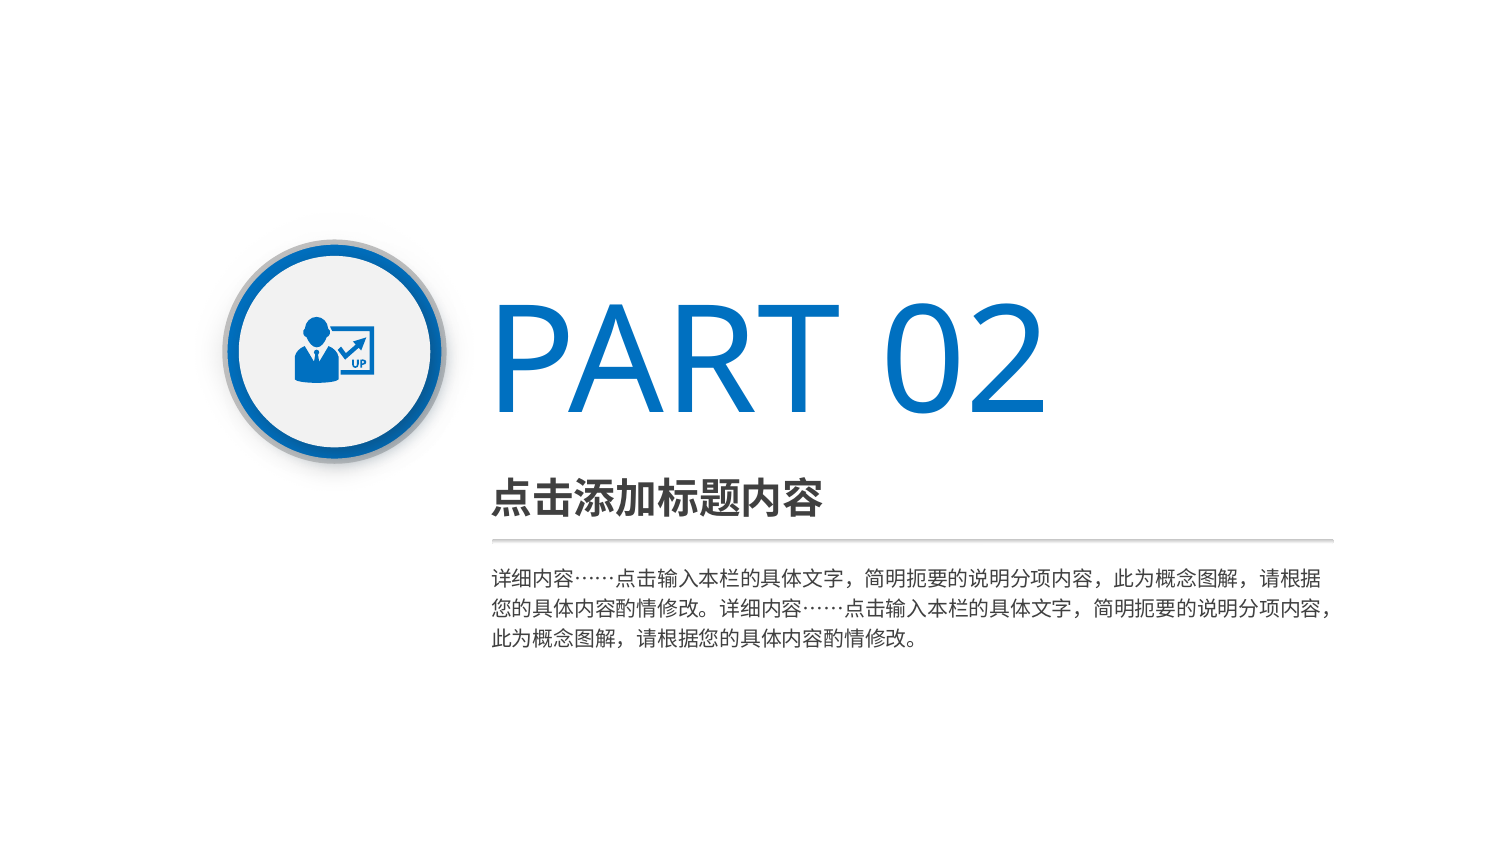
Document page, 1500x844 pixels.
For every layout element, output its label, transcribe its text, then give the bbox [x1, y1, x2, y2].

text_box 详细内容……点击输入本栏的具体文字，简明扼要的说明分项内容，此为概念图解，请根据您的具体内容酌情修改。详细内容……点击输入本栏的具体文字，简明扼要的说明分项内容，此为概念图解，请根据您的具体内容酌情修改。 [480, 554, 1334, 656]
text_box [490, 536, 1336, 547]
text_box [294, 316, 375, 384]
text_box 点击添加标题内容 [475, 464, 884, 530]
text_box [187, 204, 482, 499]
text_box PART 02 [486, 257, 1066, 449]
